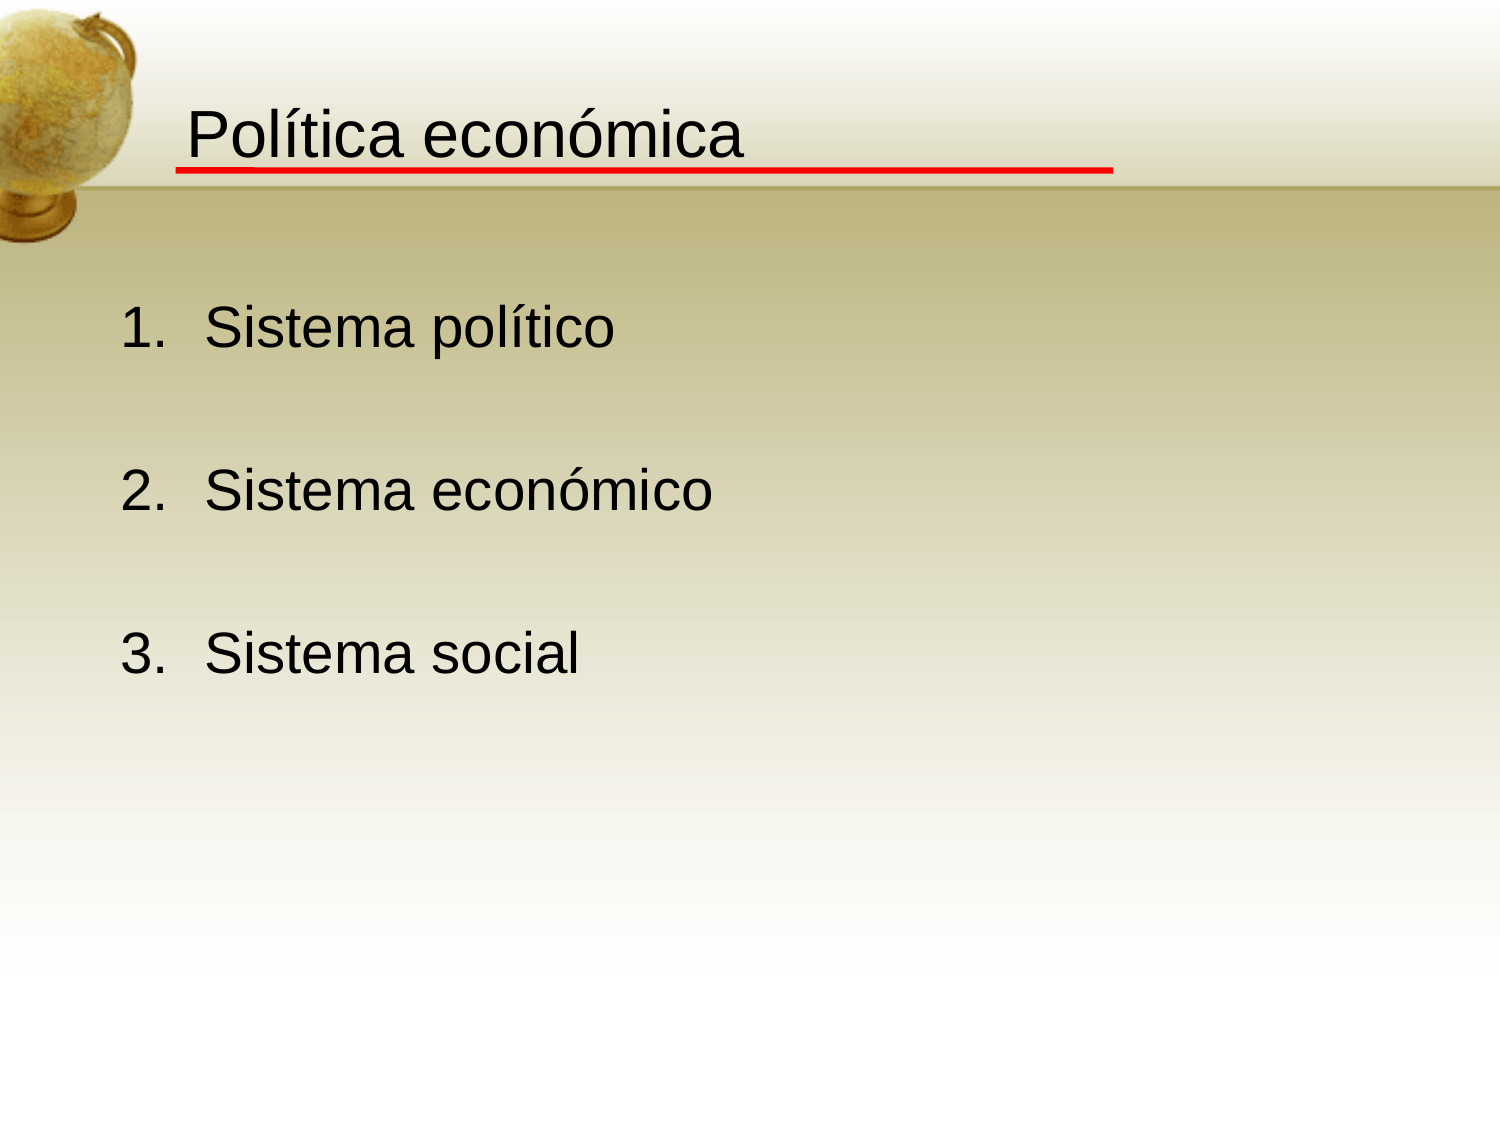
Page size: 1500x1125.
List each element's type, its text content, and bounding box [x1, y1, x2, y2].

picture [0, 0, 1500, 1125]
title Política económica [170, 36, 1436, 179]
list Sistema político Sistema económico Sistema social [105, 280, 1454, 1091]
